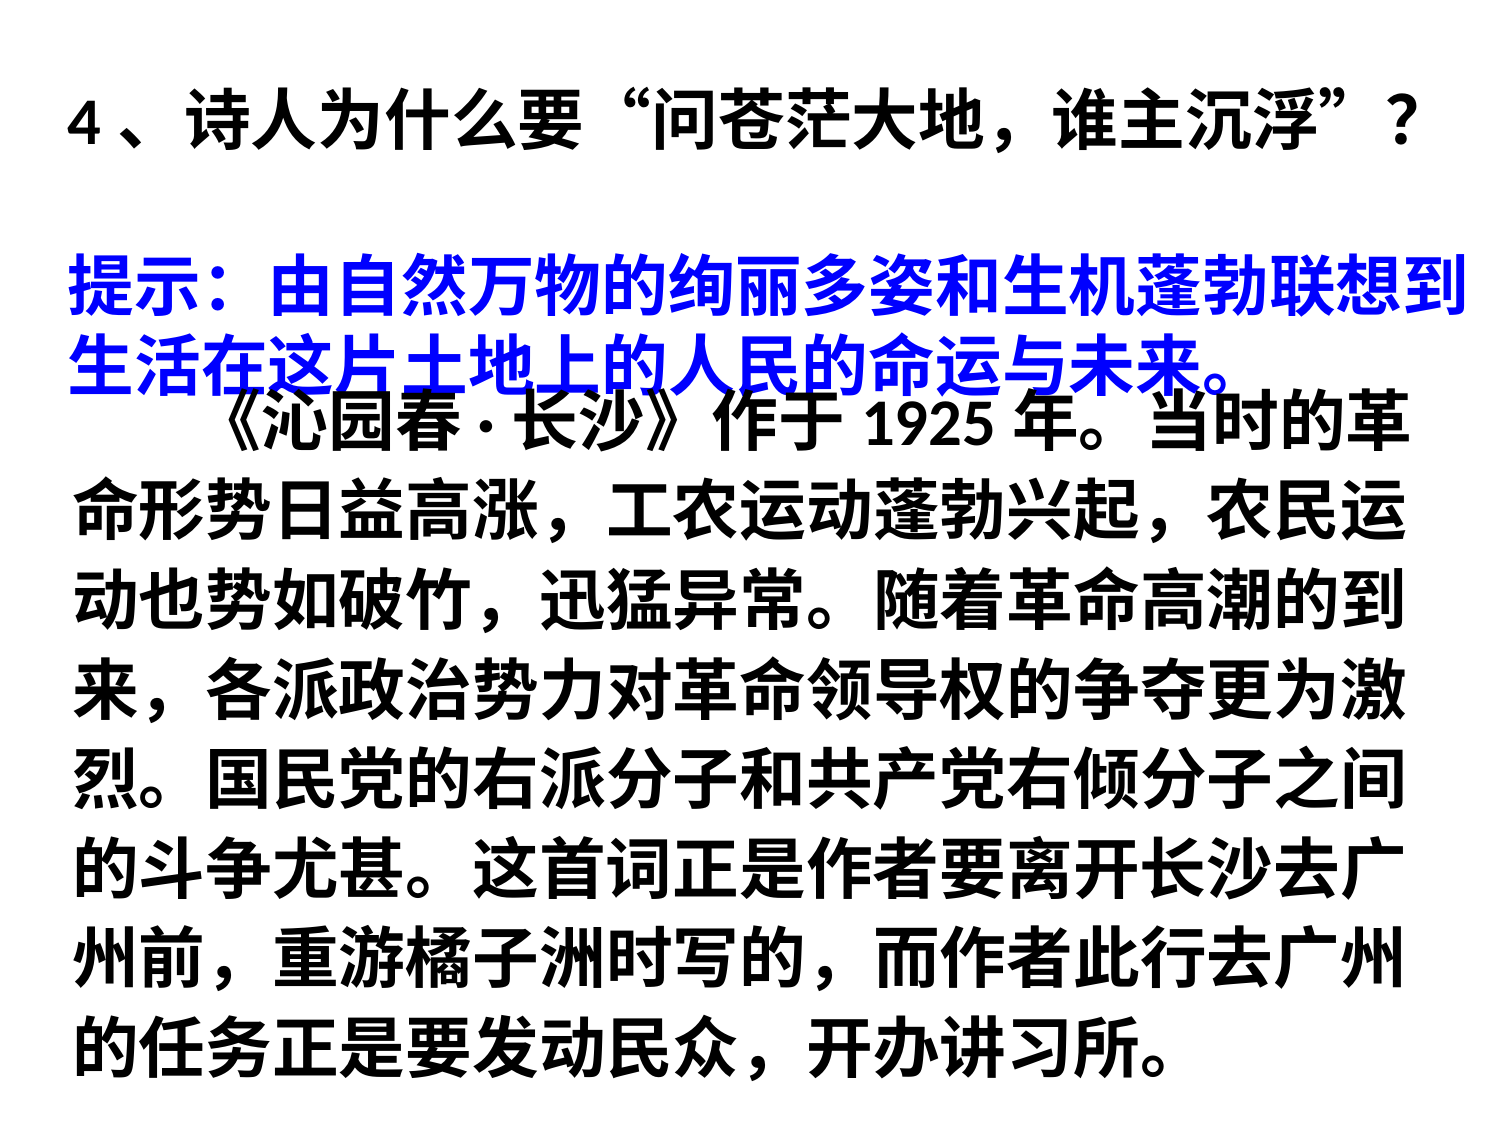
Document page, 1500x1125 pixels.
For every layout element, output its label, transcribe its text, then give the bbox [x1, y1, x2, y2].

text_box 提示：由自然万物的绚丽多姿和生机蓬勃联想到生活在这片土地上的人民的命运与未来。 [53, 236, 1500, 412]
text_box 《沁园春·长沙》作于1925年。当时的革命形势日益高涨，工农运动蓬勃兴起，农民运动也势如破竹，迅猛异常。随着革命高潮的到来，各派政治势力对革命领导权的争夺更为激烈。国民党的右派分子和共产党右倾分子之间的斗争尤甚。这首词正是作者要离开长沙去广州前，重游橘子洲时写的，而作者此行去广州的任务正是要发动民众，开办讲习所。 [57, 361, 1483, 1094]
text_box 4、诗人为什么要“问苍茫大地，谁主沉浮”？ [53, 30, 1424, 166]
